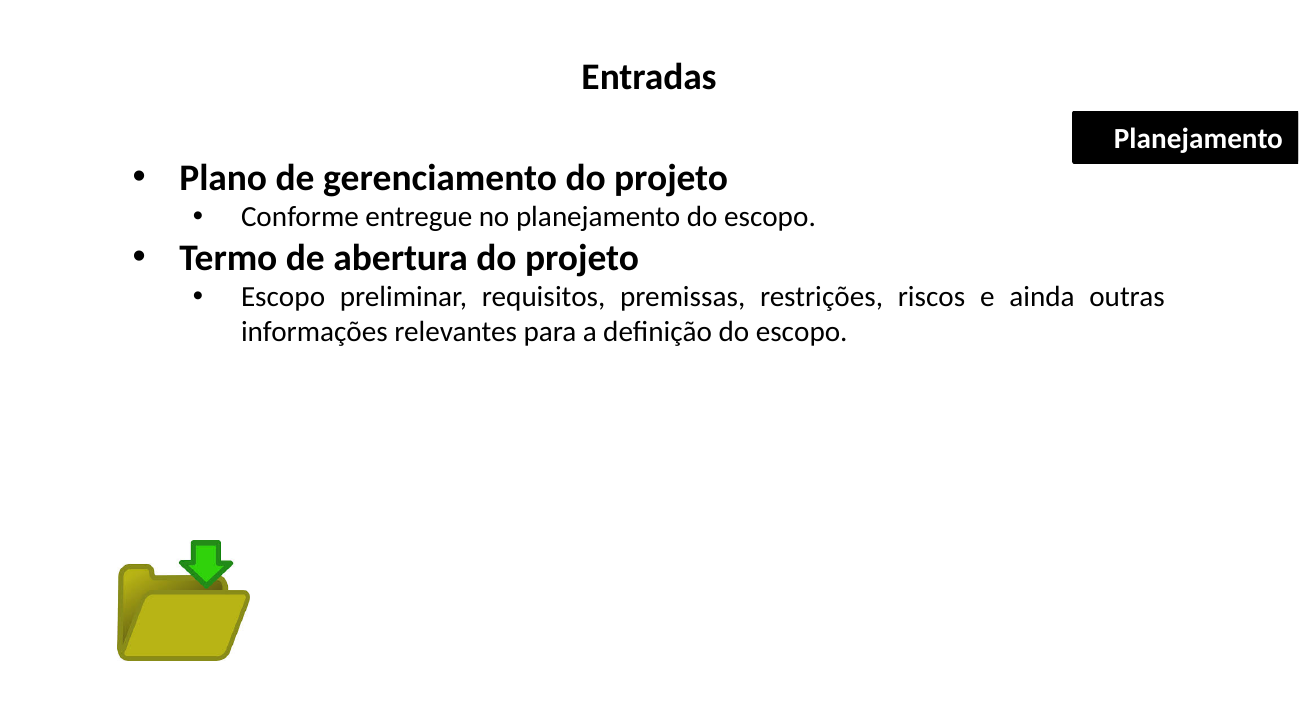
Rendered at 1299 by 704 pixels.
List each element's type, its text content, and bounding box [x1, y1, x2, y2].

text_box Plano de gerenciamento do projeto Conforme entregue no planejamento do escopo. Termo de abertura do projeto Escopo preliminar, requisitos, premissas, restrições, riscos e ainda outras informações relevantes para a definição do escopo. [117, 145, 1181, 358]
picture [117, 540, 250, 661]
text_box Planejamento [1074, 112, 1299, 162]
text_box Entradas [0, 44, 1299, 106]
